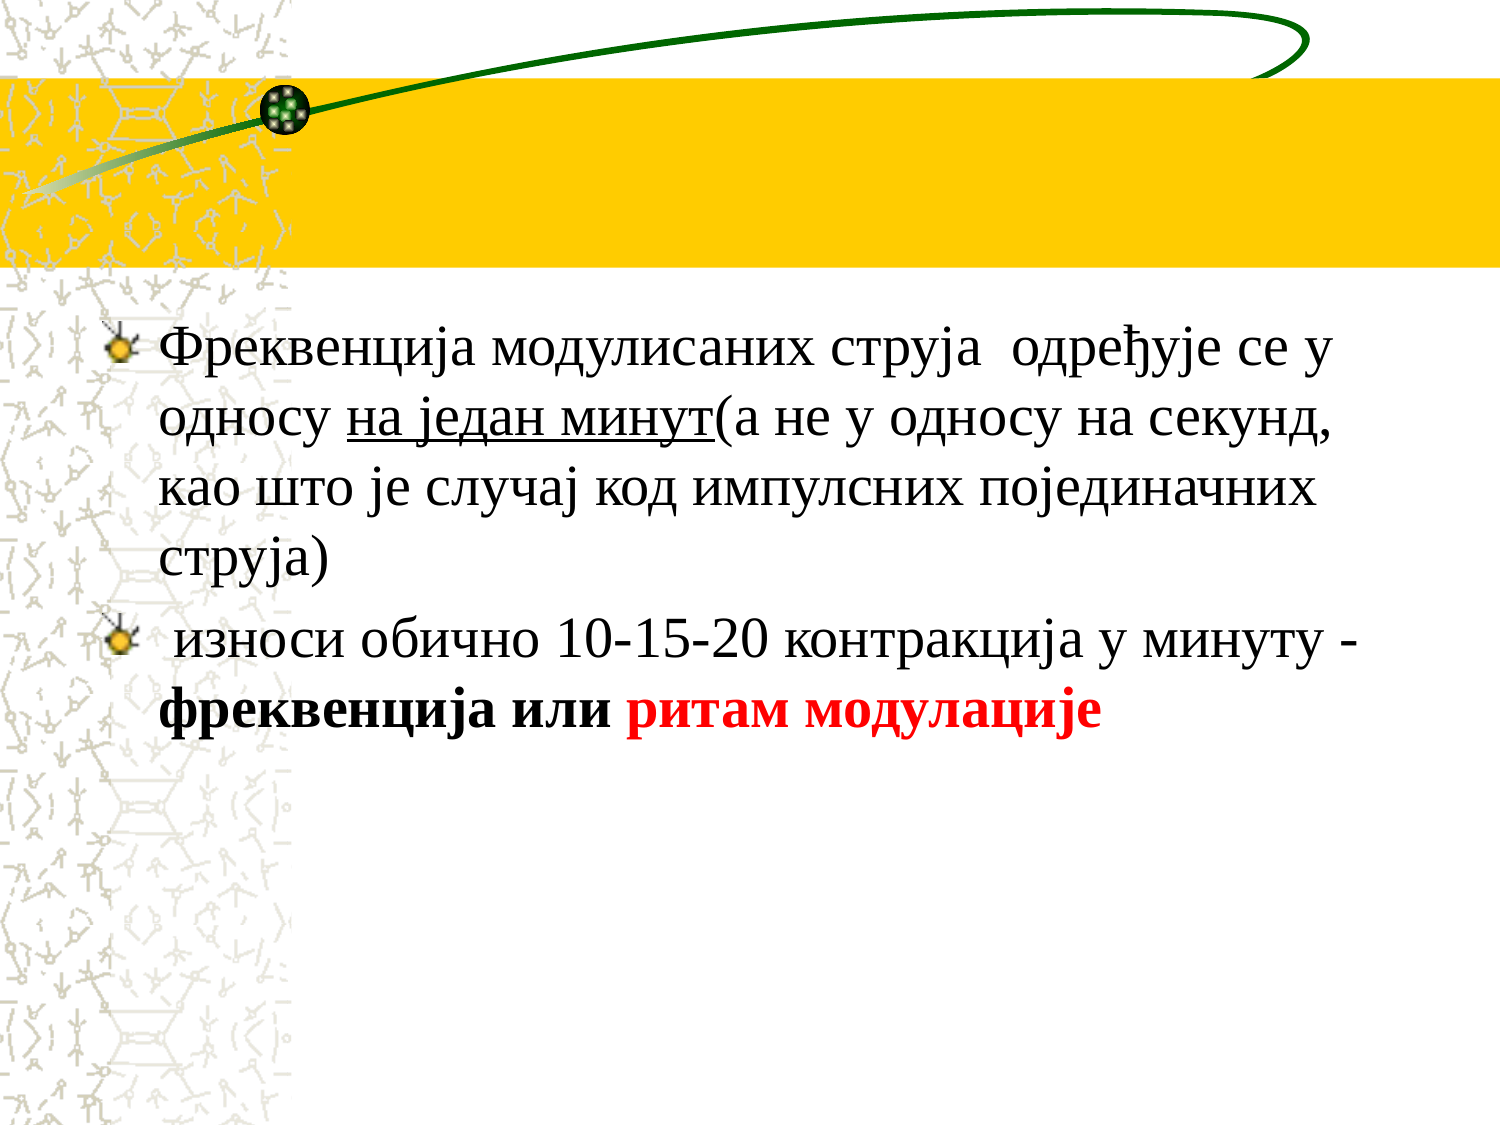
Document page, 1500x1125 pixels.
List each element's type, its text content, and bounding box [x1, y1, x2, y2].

picture [0, 0, 292, 1125]
picture [102, 321, 144, 363]
picture [102, 613, 144, 655]
list Фреквенција модулисаних струја одређује се у односу на један минут(а не у односу на секунд, као што је случај код импулсних појединачних струја) износи обично 10-15-20 контракција у минуту - фреквенција или ритам модулације [87, 299, 1388, 909]
